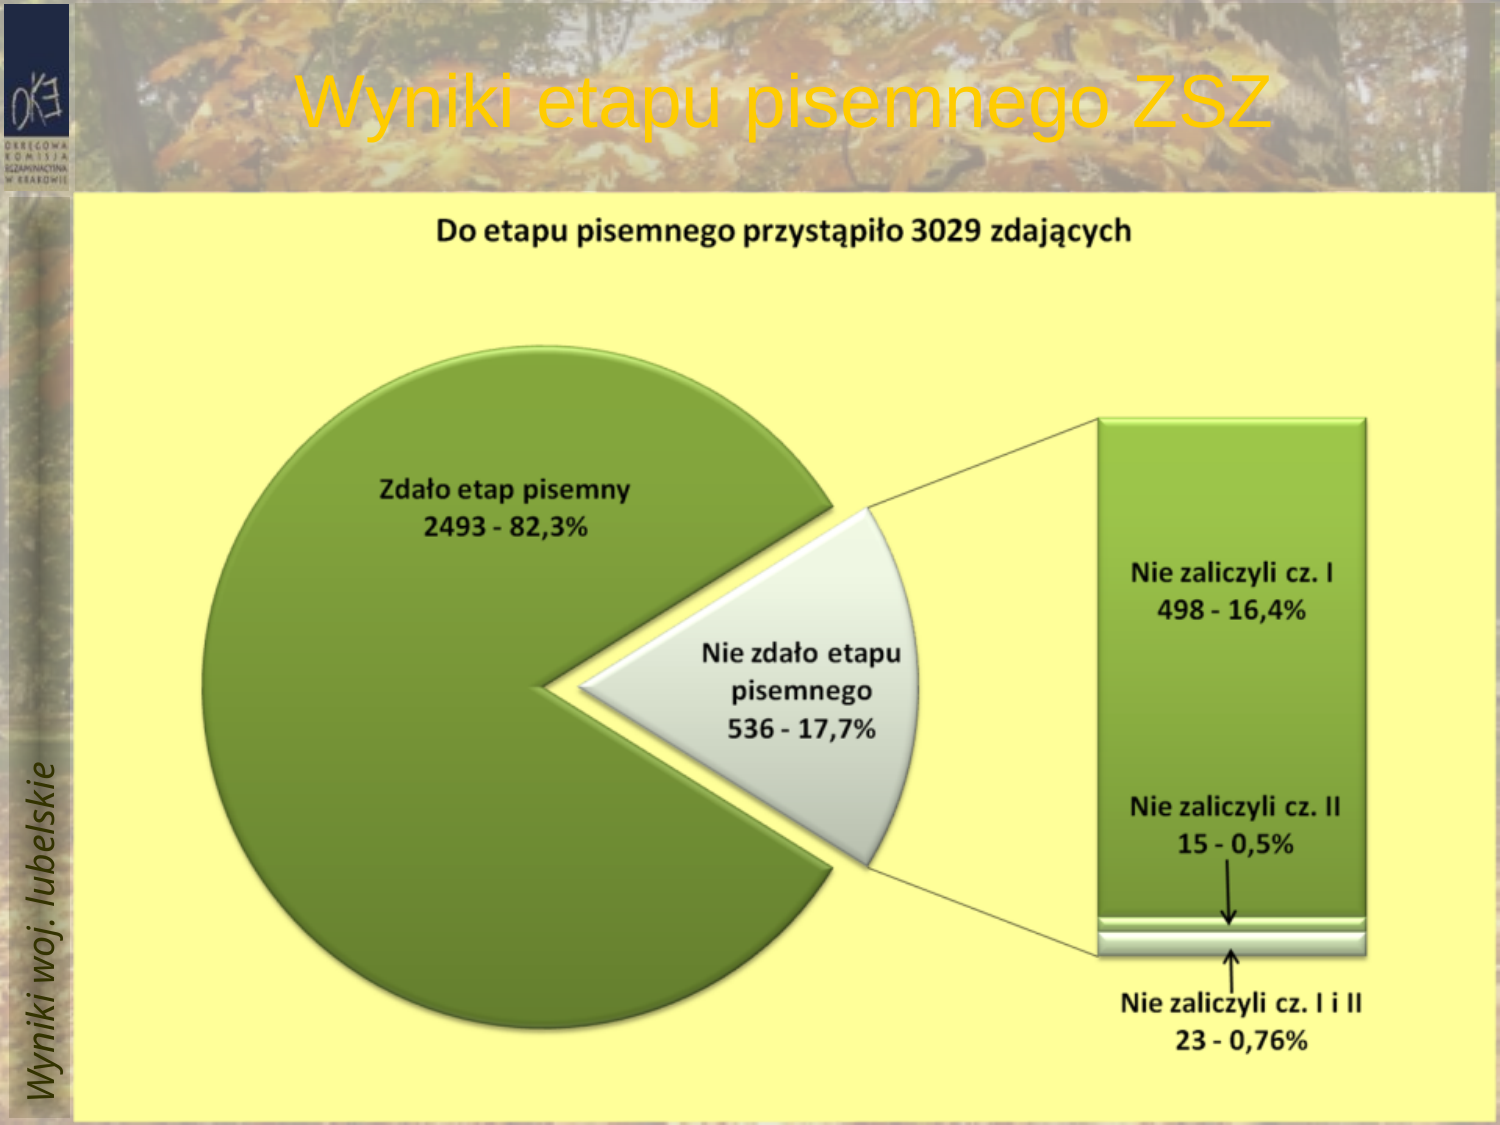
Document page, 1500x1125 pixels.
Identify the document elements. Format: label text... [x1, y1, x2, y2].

title Wyniki etapu pisemnego ZSZ [74, 3, 1495, 191]
picture [72, 191, 1499, 1124]
text_box Wyniki woj. lubelskie [9, 197, 68, 1118]
